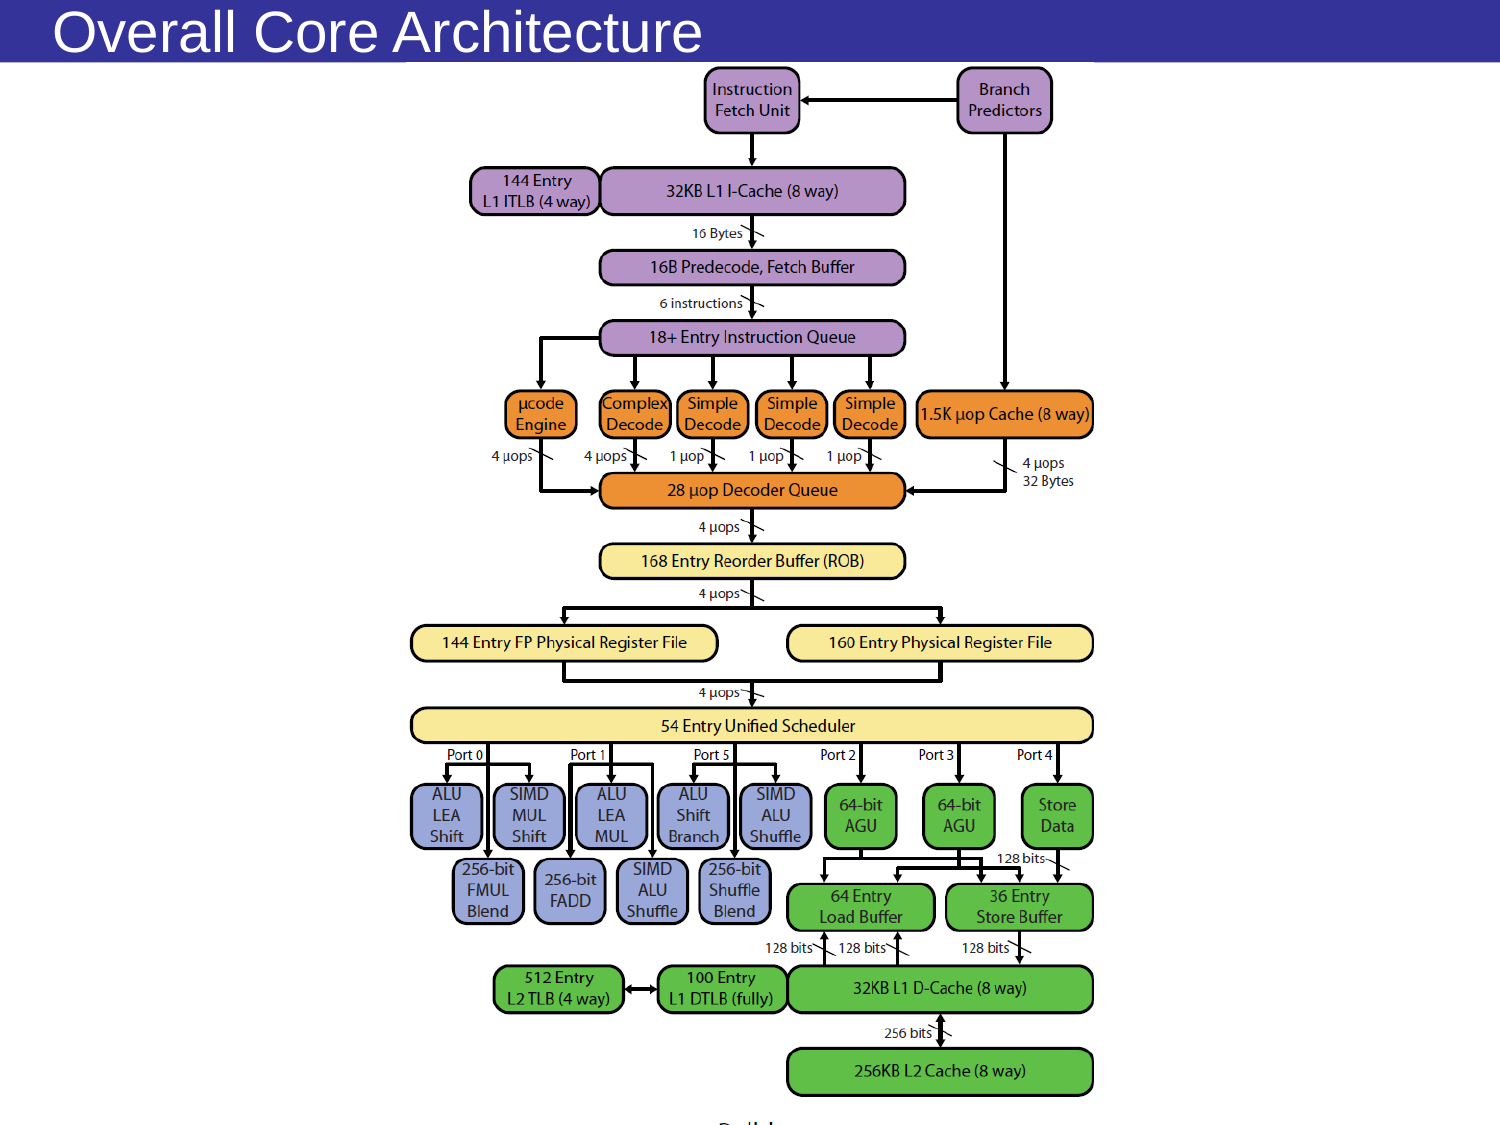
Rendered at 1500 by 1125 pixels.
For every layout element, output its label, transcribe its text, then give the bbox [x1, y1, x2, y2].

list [406, 62, 1094, 1125]
title Overall Core Architecture [37, 7, 1426, 51]
